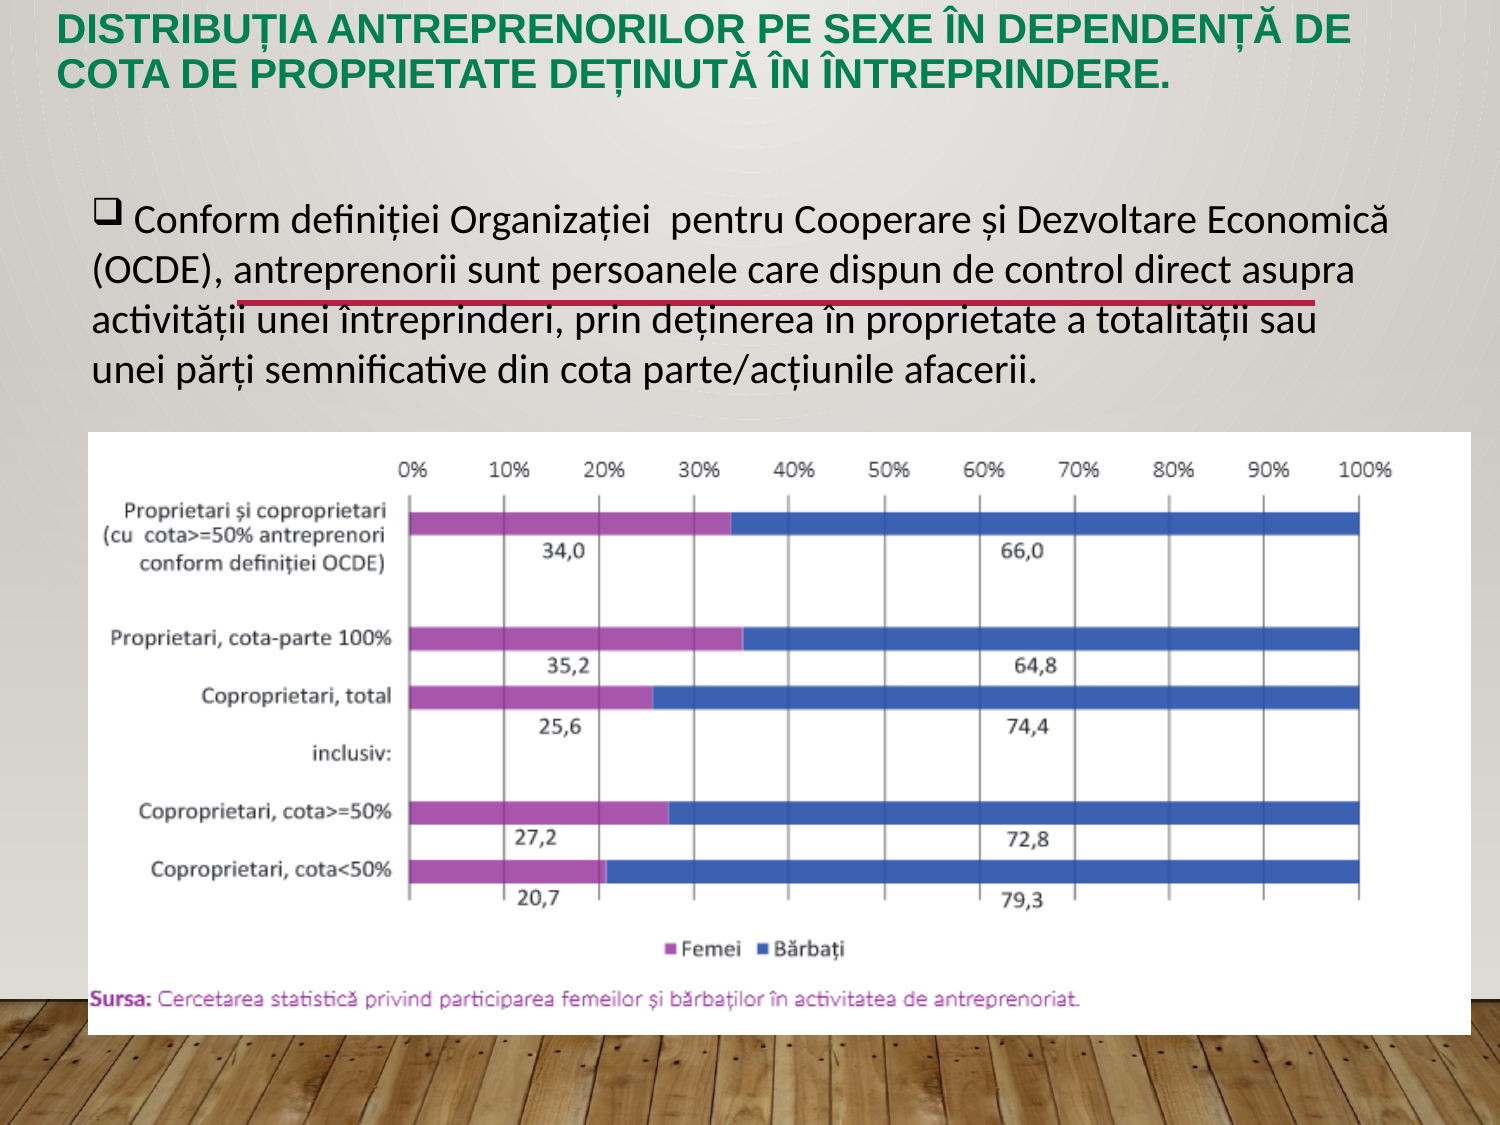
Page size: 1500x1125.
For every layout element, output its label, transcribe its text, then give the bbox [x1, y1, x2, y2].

text_box Conform definiției Organizației pentru Cooperare și Dezvoltare Economică (OCDE), antreprenorii sunt persoanele care dispun de control direct asupra activității unei întreprinderi, prin deținerea în proprietate a totalității sau unei părți semnificative din cota parte/acțiunile afacerii. [76, 184, 1412, 400]
picture [0, 432, 1500, 1125]
title DISTRIBUȚIA ANTREPRENORILOR PE SEXE ÎN DEPENDENȚĂ DE COTA DE PROPRIETATE DEȚINUTĂ ÎN ÎNTREPRINDERE. [41, 0, 1447, 188]
